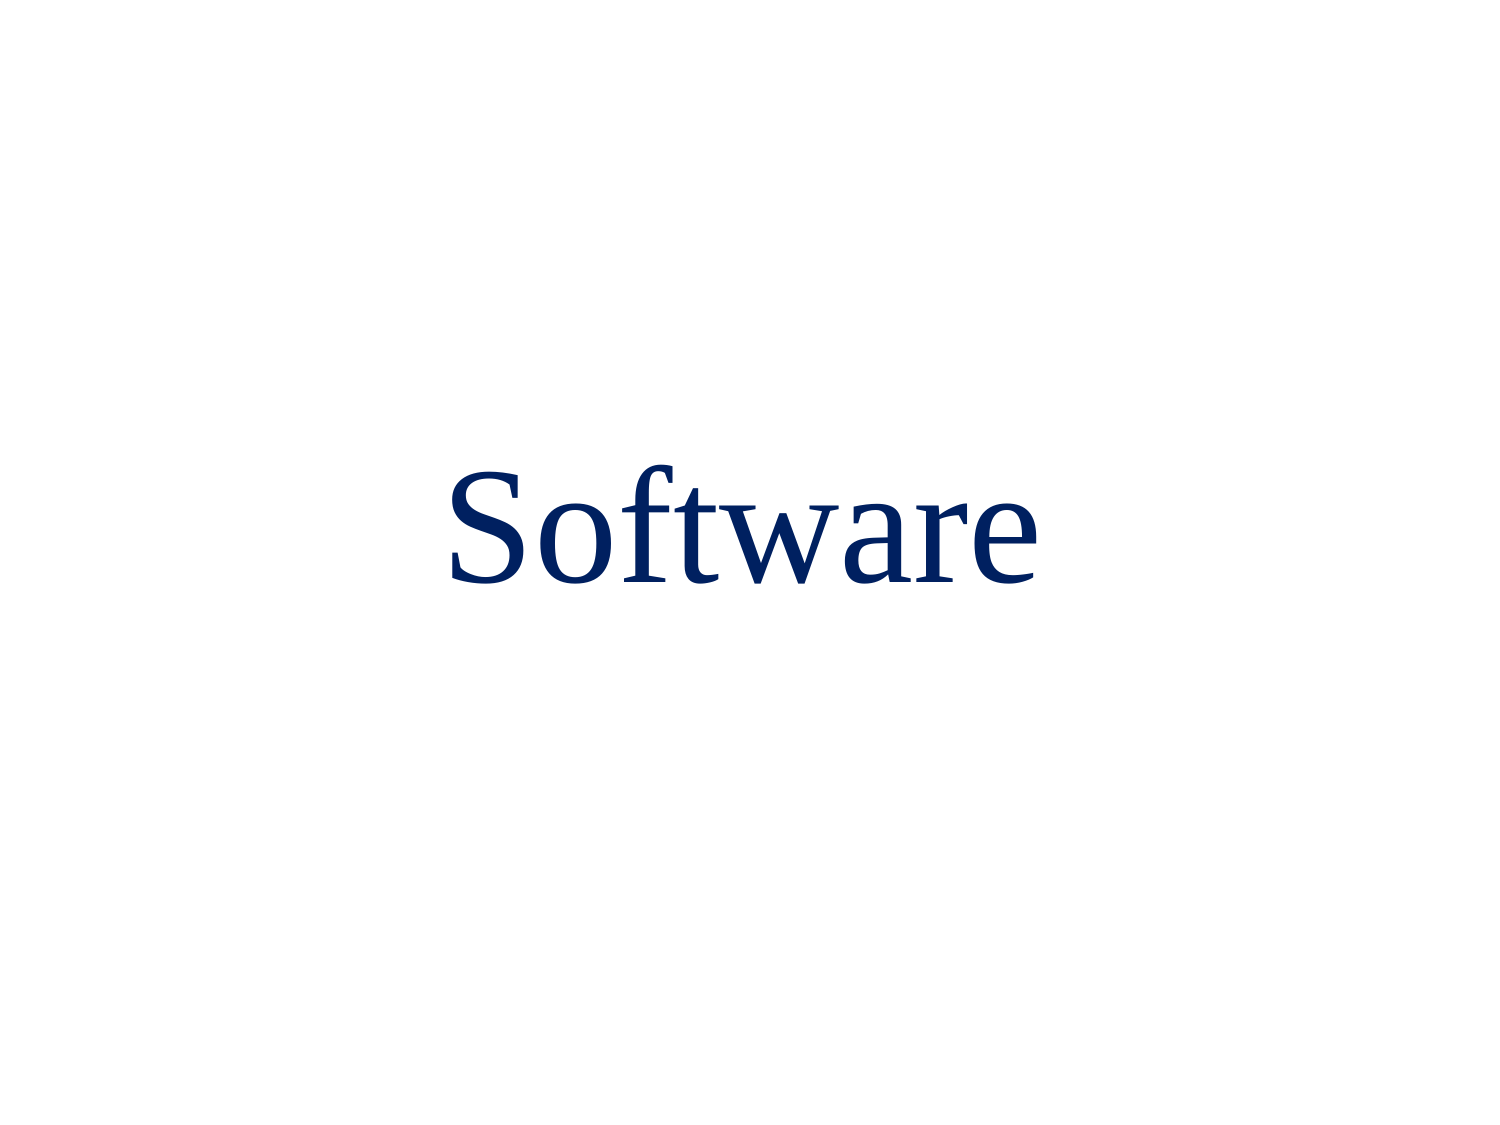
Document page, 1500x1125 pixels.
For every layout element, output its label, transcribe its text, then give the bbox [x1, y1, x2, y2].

title Software [105, 421, 1381, 610]
